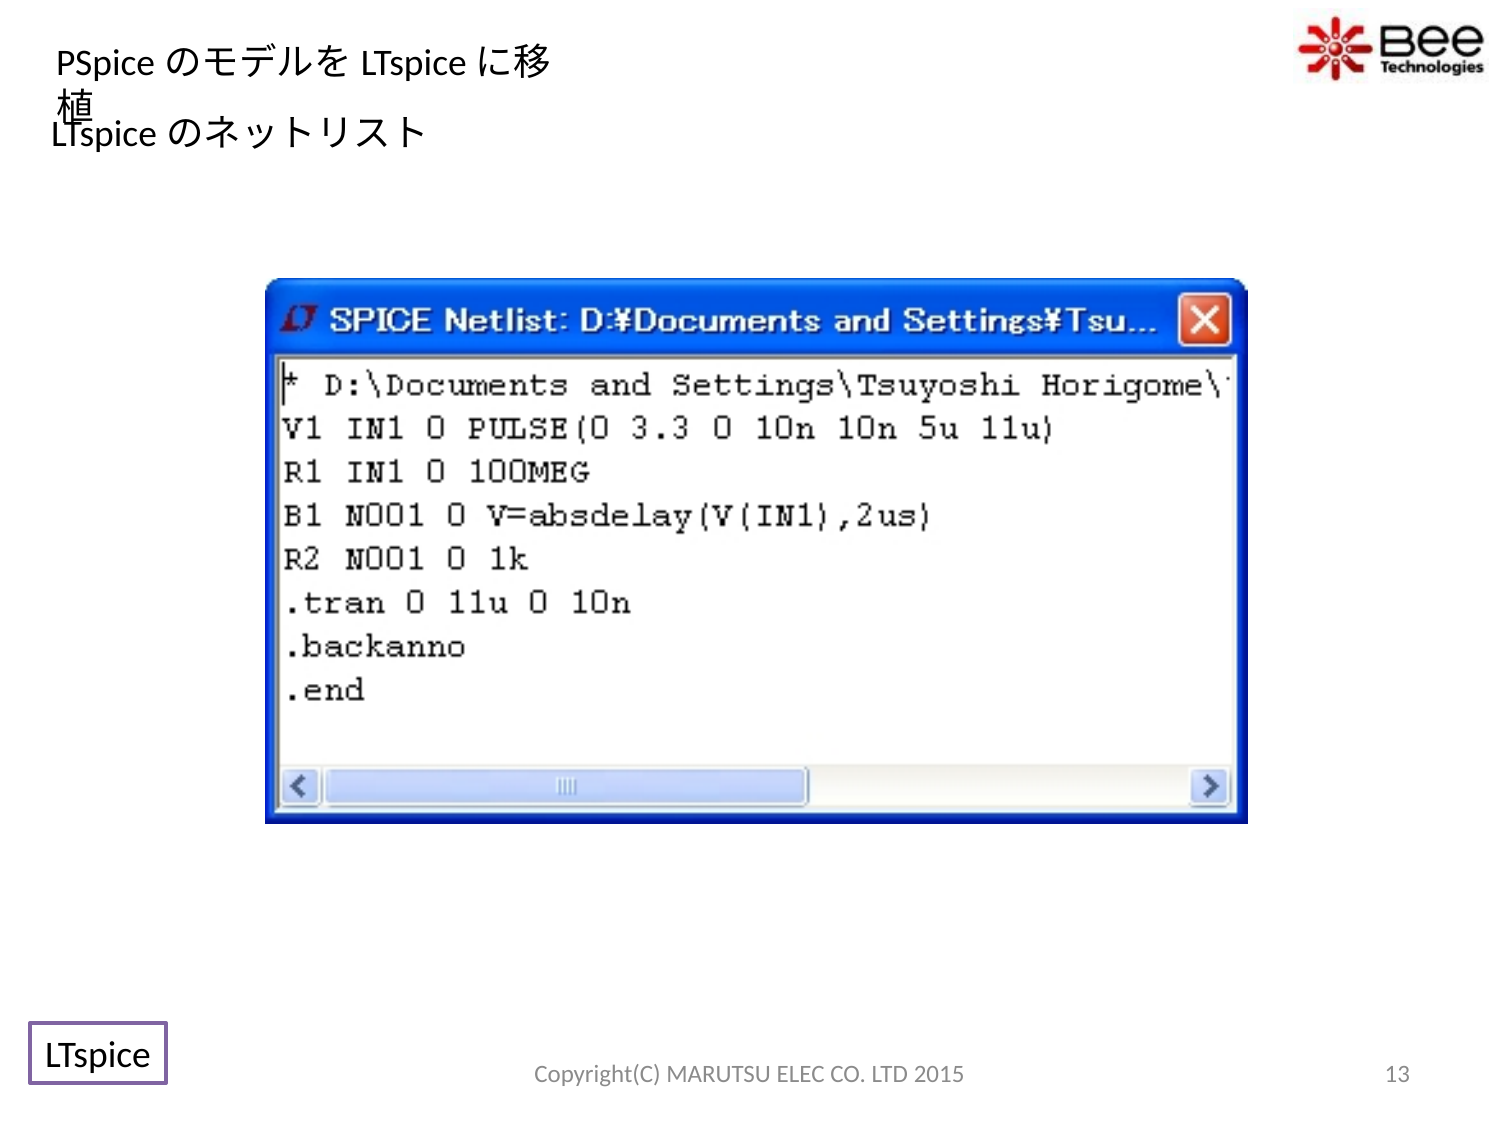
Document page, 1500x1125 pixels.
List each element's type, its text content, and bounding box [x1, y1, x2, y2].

footer Copyright(C) MARUTSU ELEC CO. LTD 2015 [512, 1042, 988, 1103]
picture [1293, 8, 1489, 91]
picture [265, 278, 1248, 824]
slide_number 13 [1074, 1042, 1425, 1103]
text_box PSpiceのモデルをLTspiceに移植 [41, 30, 597, 136]
text_box LTspiceのネットリスト [36, 101, 444, 162]
text_box LTspice [28, 1021, 168, 1085]
